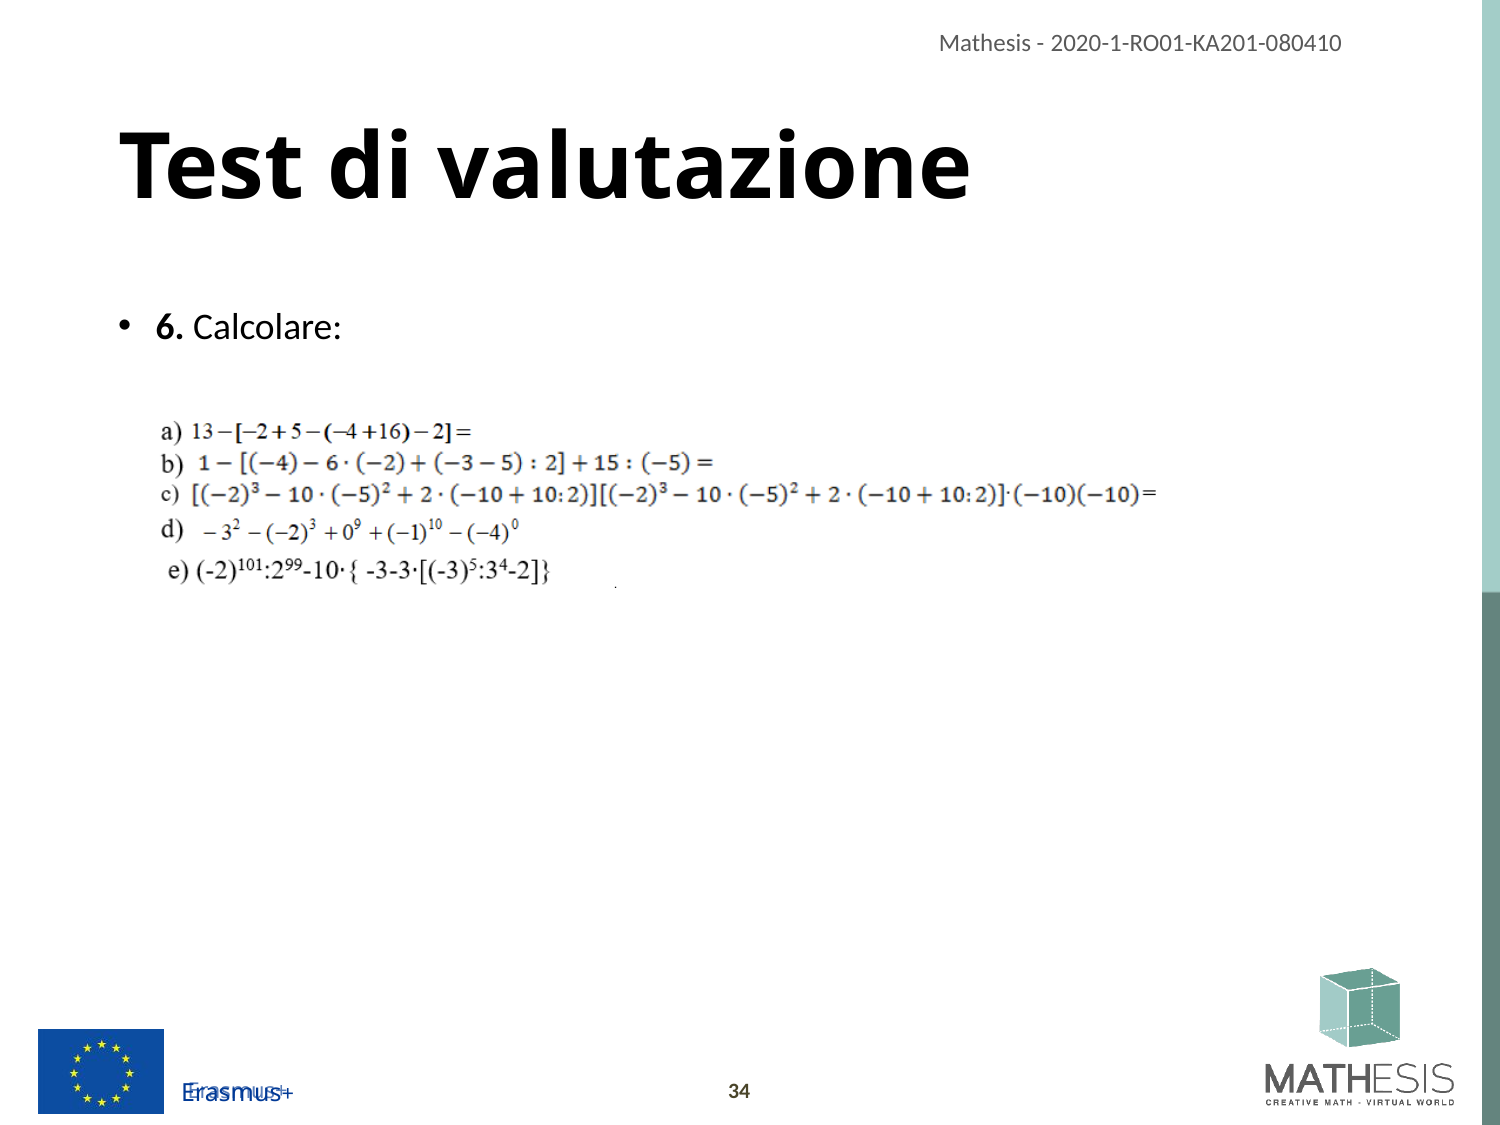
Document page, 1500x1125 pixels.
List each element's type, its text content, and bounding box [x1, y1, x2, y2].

picture [146, 414, 1184, 589]
picture [38, 1029, 164, 1114]
list 6. Calcolare: [103, 299, 1397, 1014]
title Test di valutazione [103, 59, 1397, 278]
